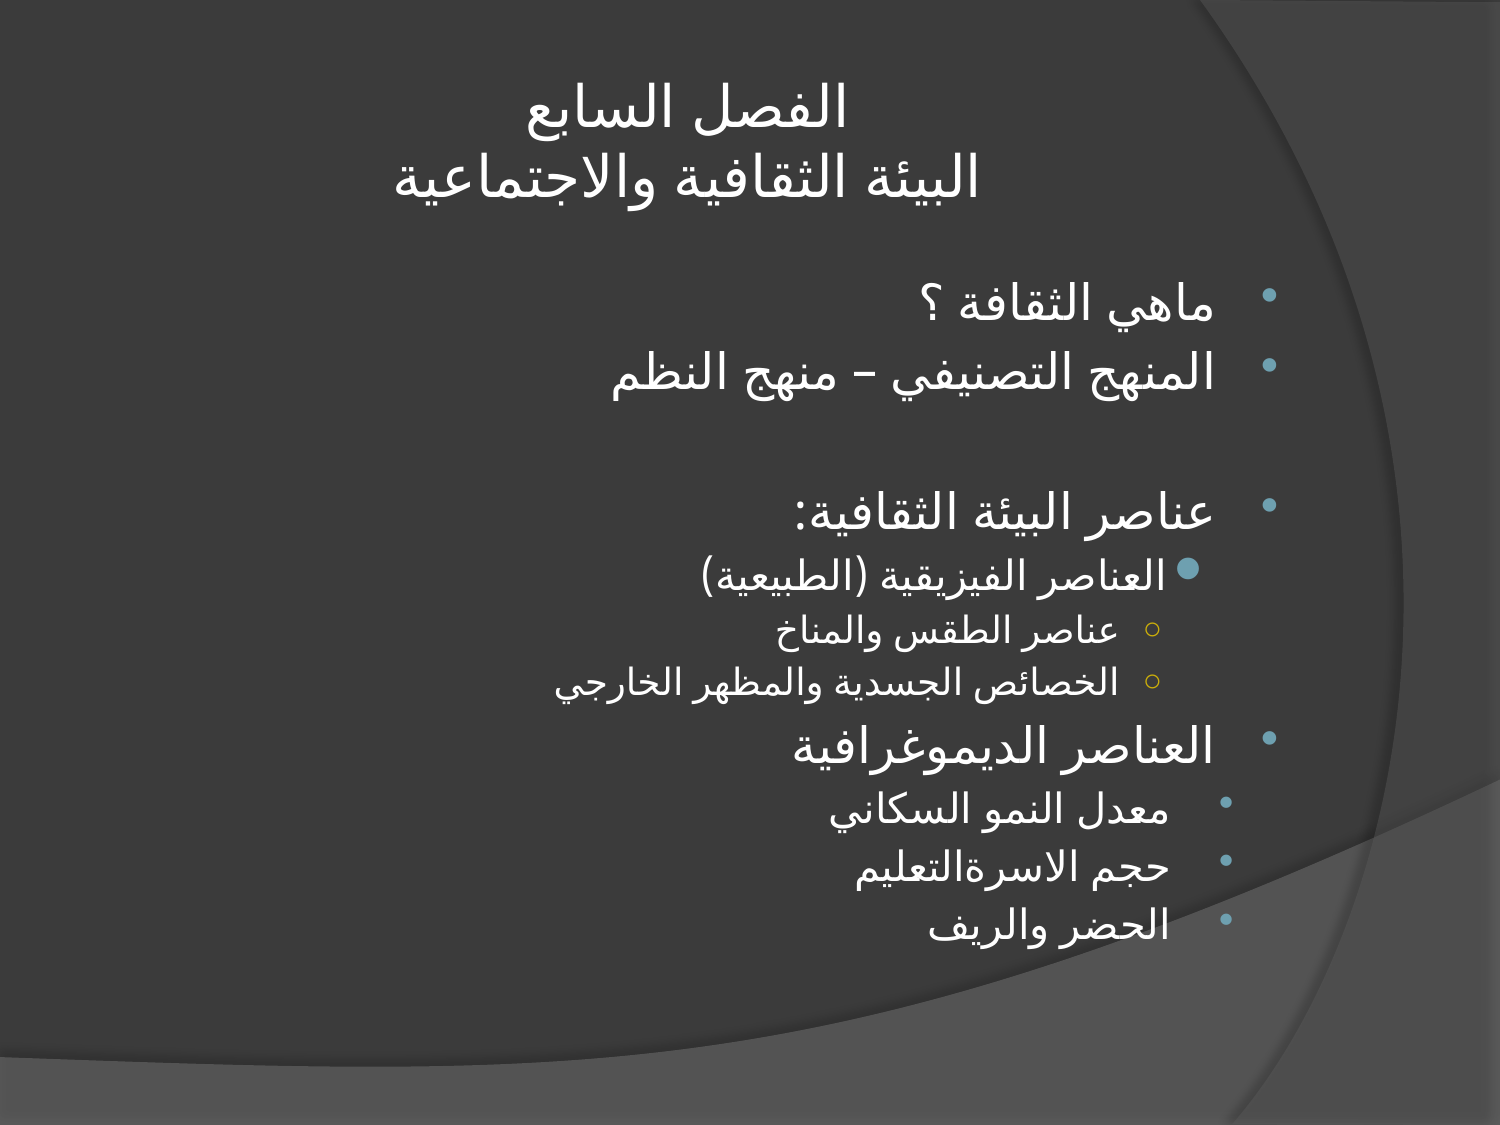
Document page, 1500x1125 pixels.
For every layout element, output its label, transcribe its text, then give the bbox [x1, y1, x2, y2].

title الفصل السابع البيئة الثقافية والاجتماعية [75, 45, 1300, 233]
list ماهي الثقافة ؟ المنهج التصنيفي – منهج النظم عناصر البيئة الثقافية: العناصر الفيزيقية (الطبيعية) عناصر الطقس والمناخ الخصائص الجسدية والمظهر الخارجي العناصر الديموغرافية معدل النمو السكاني حجم الاسرةالتعليم الحضر والريف [75, 262, 1300, 1005]
